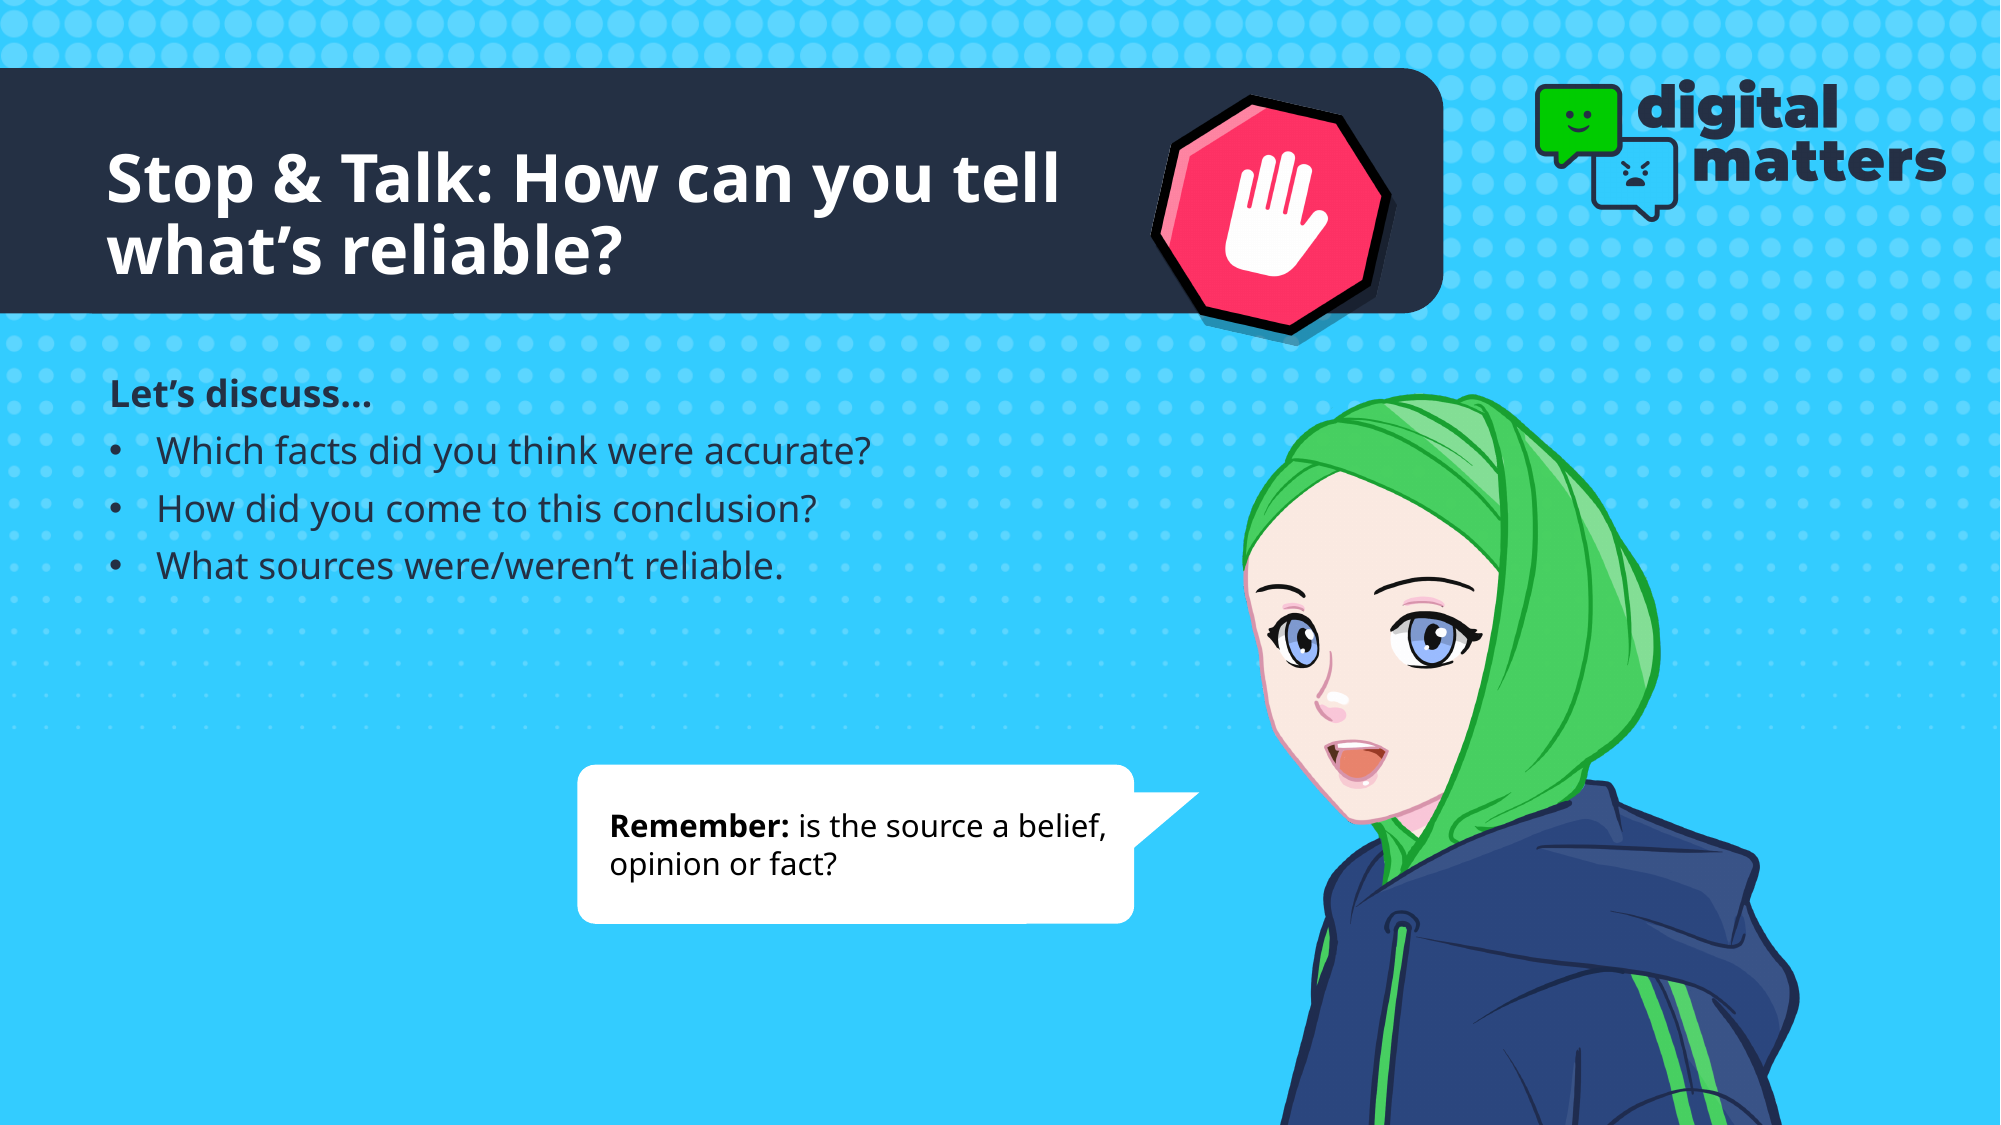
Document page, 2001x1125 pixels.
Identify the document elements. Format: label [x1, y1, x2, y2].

picture [0, 0, 2000, 1125]
text_box [577, 764, 1200, 924]
